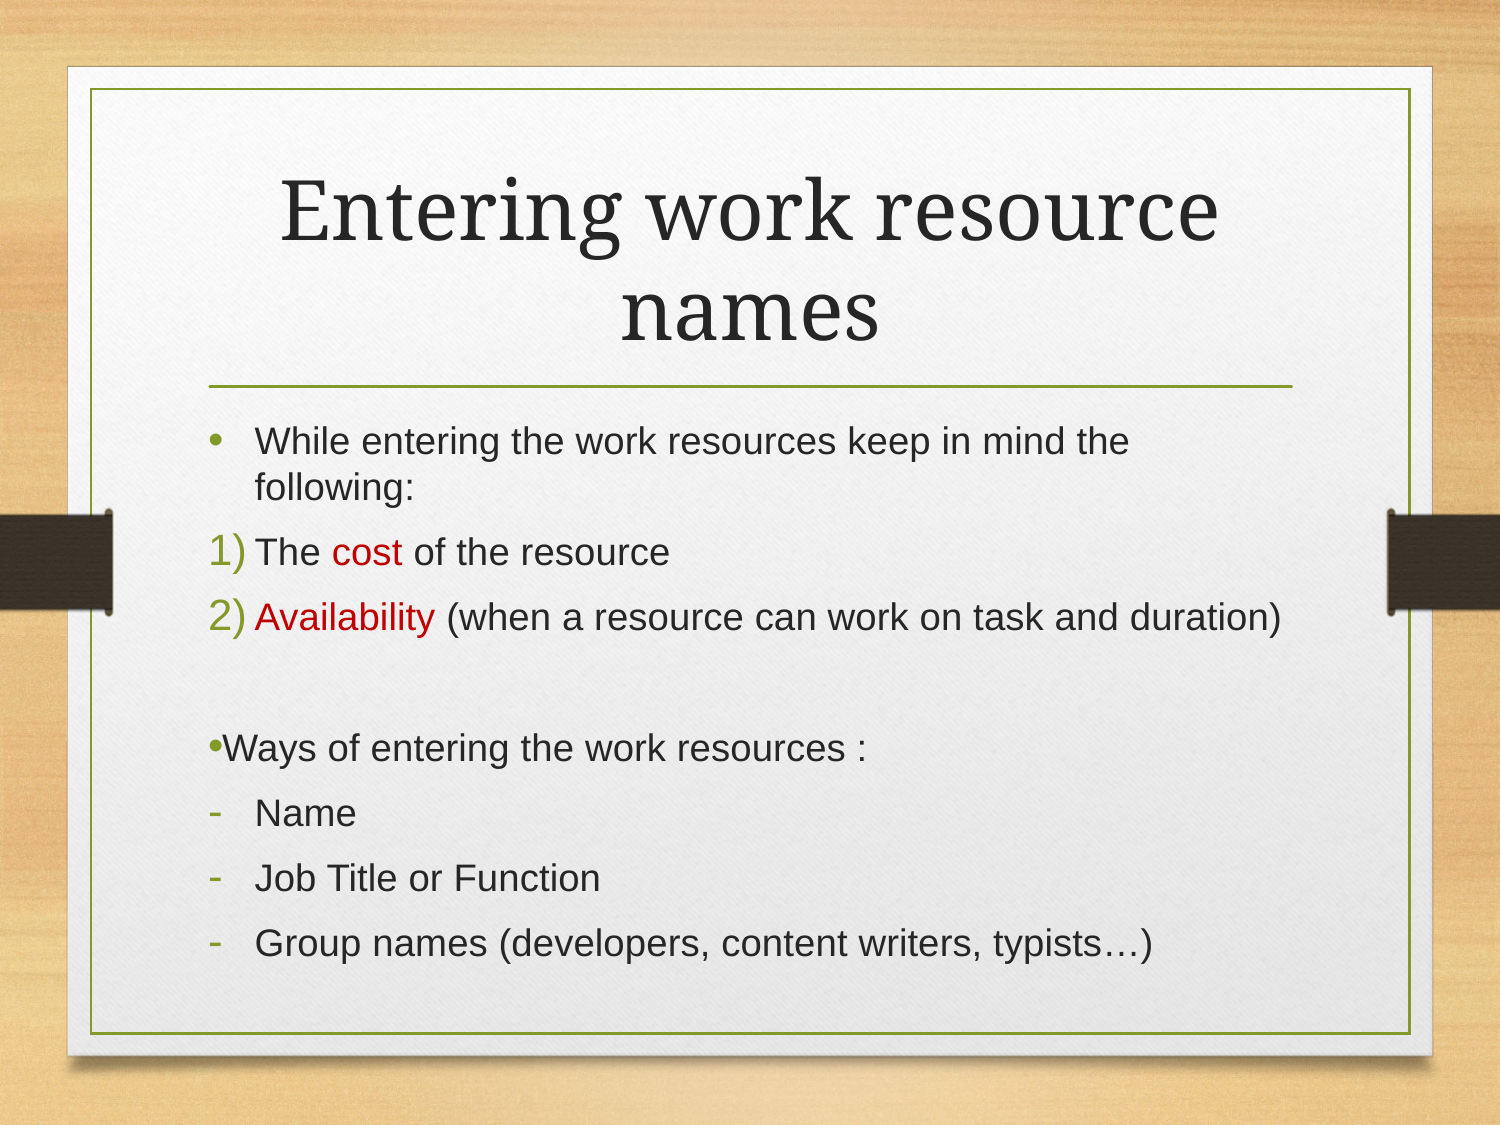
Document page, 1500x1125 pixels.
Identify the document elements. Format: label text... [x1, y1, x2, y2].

title Entering work resource names [193, 150, 1309, 365]
list While entering the work resources keep in mind the following: The cost of the resource Availability (when a resource can work on task and duration) Ways of entering the work resources : Name Job Title or Function Group names (developers, content writers, typists…) [193, 408, 1309, 974]
picture [0, 0, 1500, 1125]
